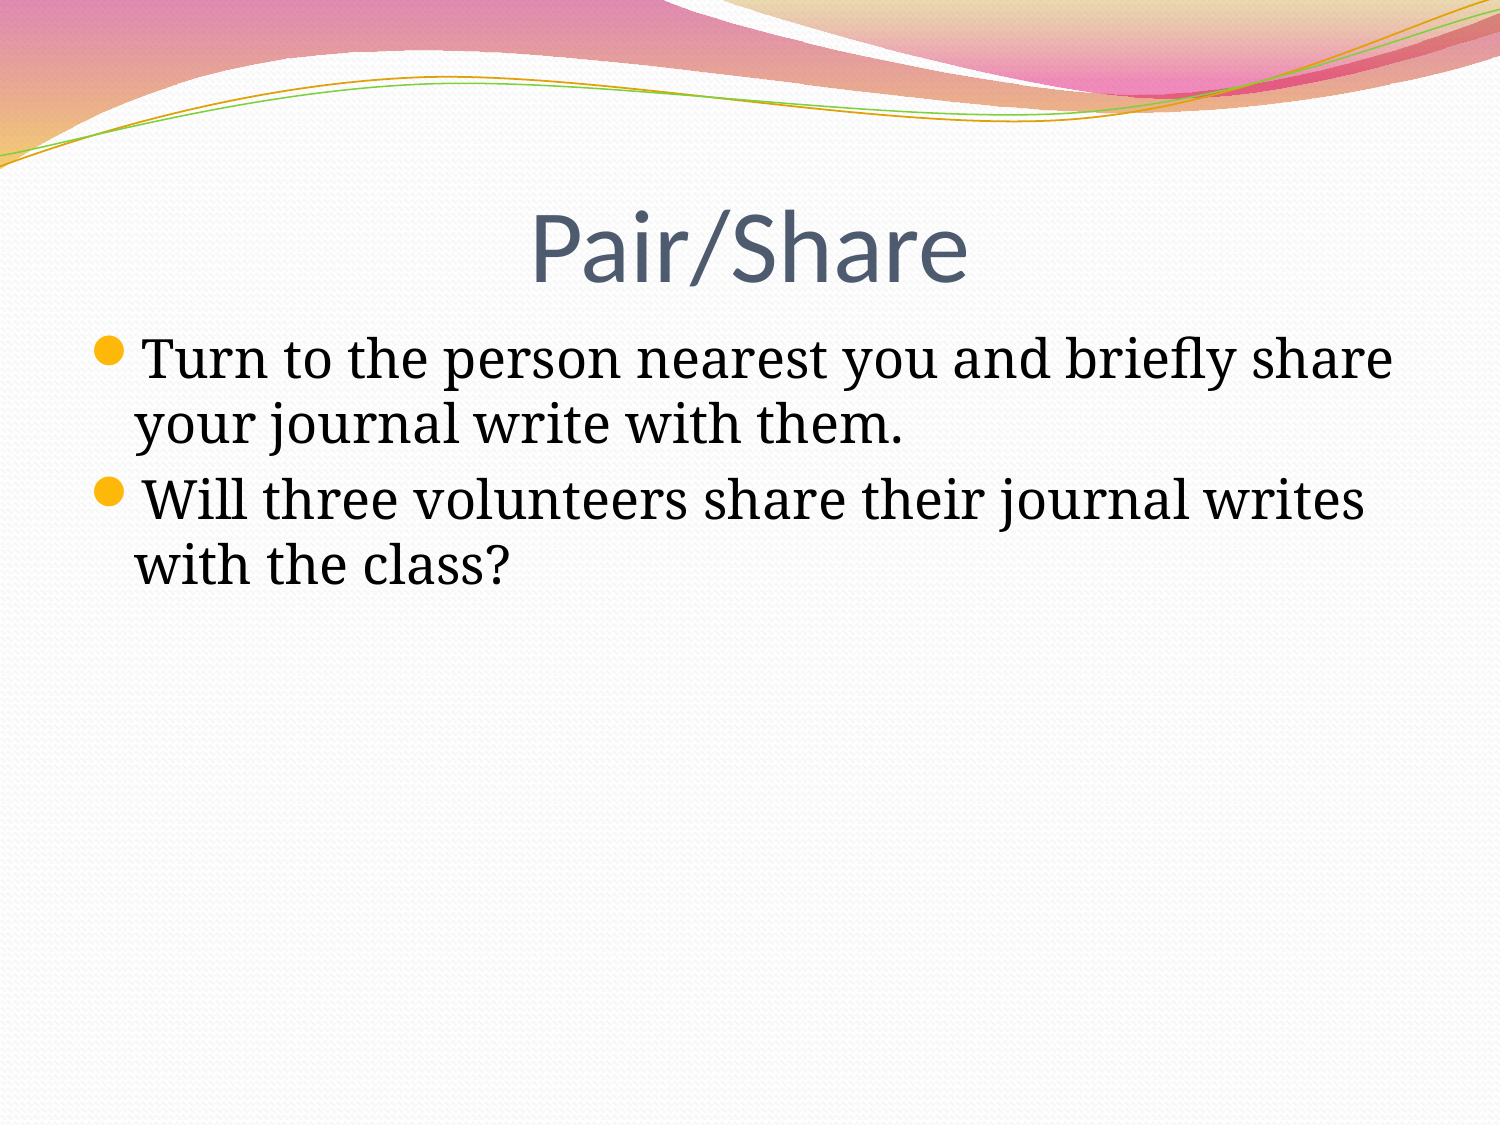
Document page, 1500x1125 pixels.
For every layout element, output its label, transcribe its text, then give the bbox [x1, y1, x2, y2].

title Pair/Share [75, 115, 1425, 303]
list Turn to the person nearest you and briefly share your journal write with them. Will three volunteers share their journal writes with the class? [75, 317, 1425, 1038]
